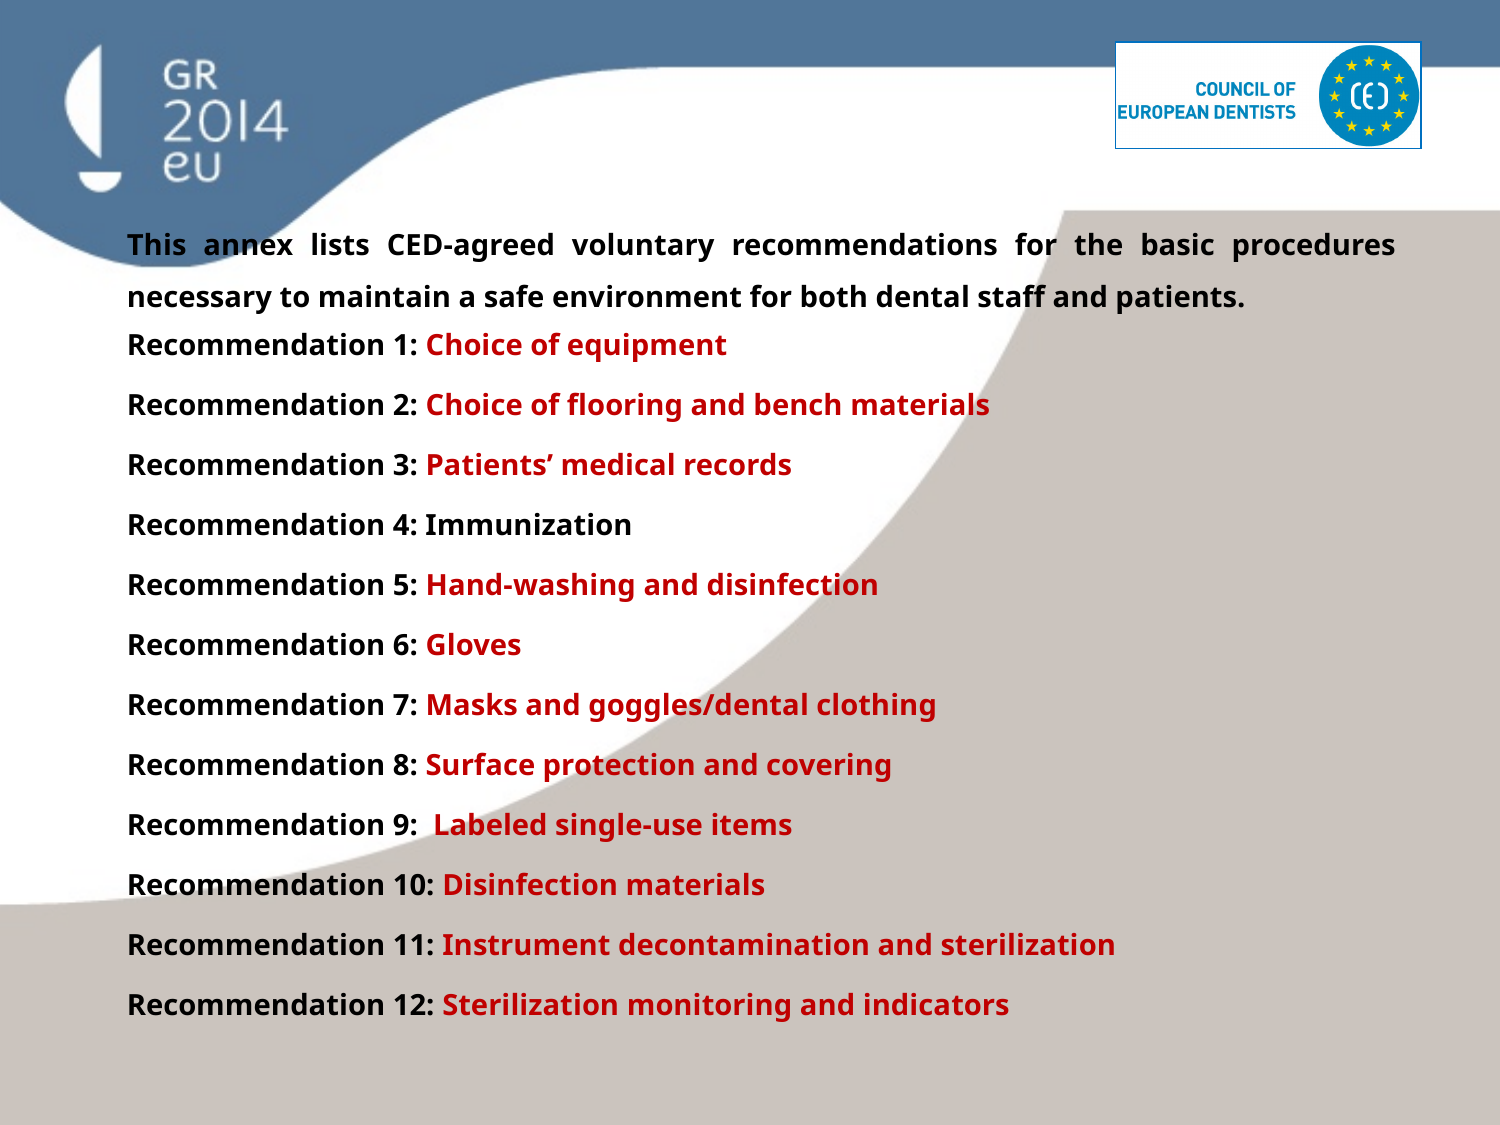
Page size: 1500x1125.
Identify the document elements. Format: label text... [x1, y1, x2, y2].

picture [1115, 42, 1421, 149]
text_box This annex lists CED-agreed voluntary recommendations for the basic procedures necessary to maintain a safe environment for both dental staff and patients. Recommendation 1: Choice of equipment Recommendation 2: Choice of flooring and bench materials Recommendation 3: Patients’ medical records Recommendation 4: Immunization Recommendation 5: Hand-washing and disinfection Recommendation 6: Gloves Recommendation 7: Masks and goggles/dental clothing Recommendation 8: Surface protection and covering Recommendation 9: Labeled single-use items Recommendation 10: Disinfection materials Recommendation 11: Instrument decontamination and sterilization Recommendation 12: Sterilization monitoring and indicators [112, 201, 1412, 1029]
